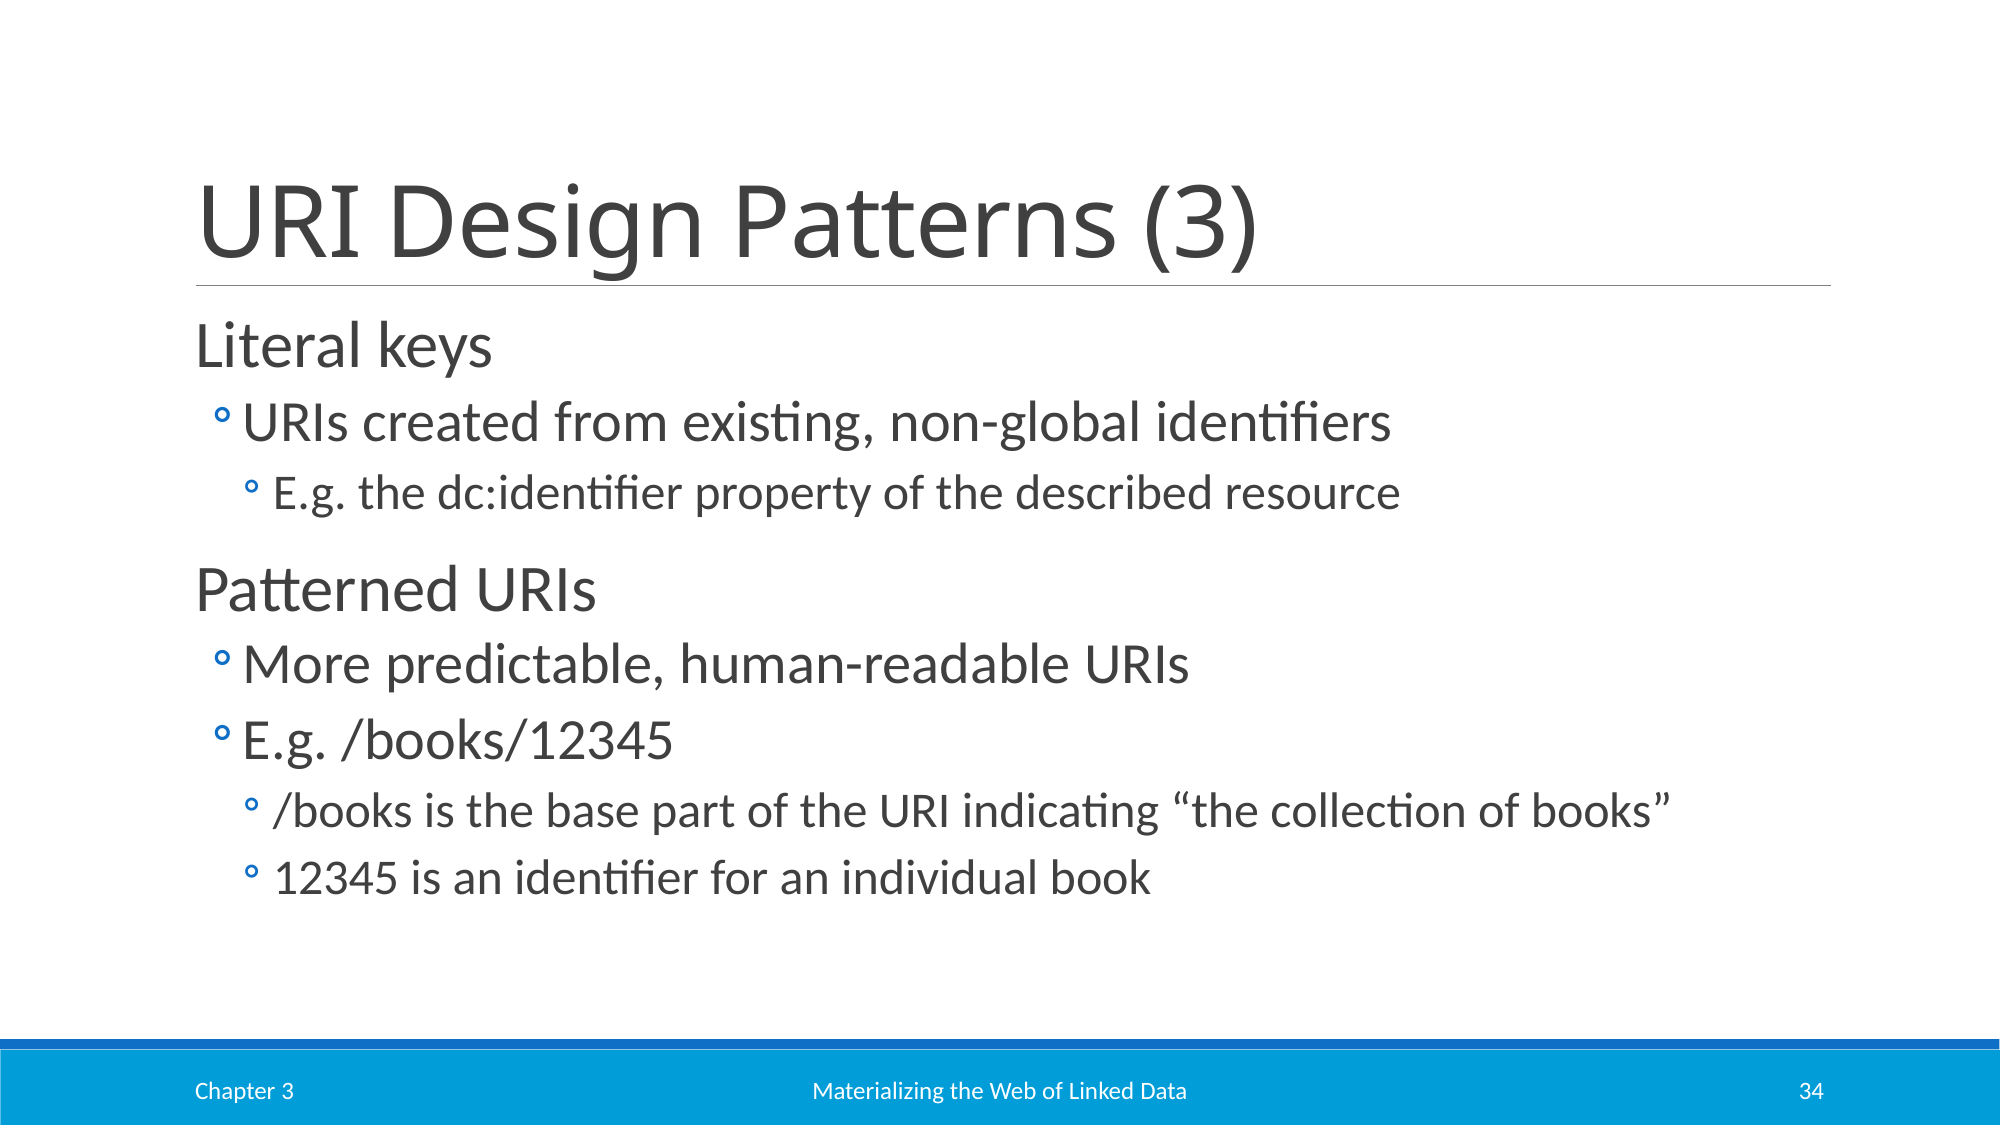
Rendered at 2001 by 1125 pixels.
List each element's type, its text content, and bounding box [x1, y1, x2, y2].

footer Materializing the Web of Linked Data [604, 1059, 1396, 1120]
list Literal keys URIs created from existing, non-global identifiers E.g. the dc:identifier property of the described resource Patterned URIs More predictable, human-readable URIs E.g. /books/12345 /books is the base part of the URI indicating “the collection of books” 12345 is an identifier for an individual book [180, 302, 1830, 963]
slide_number Chapter 3 [180, 1059, 586, 1120]
slide_number 34 [1624, 1059, 1840, 1120]
title URI Design Patterns (3) [180, 47, 1830, 285]
